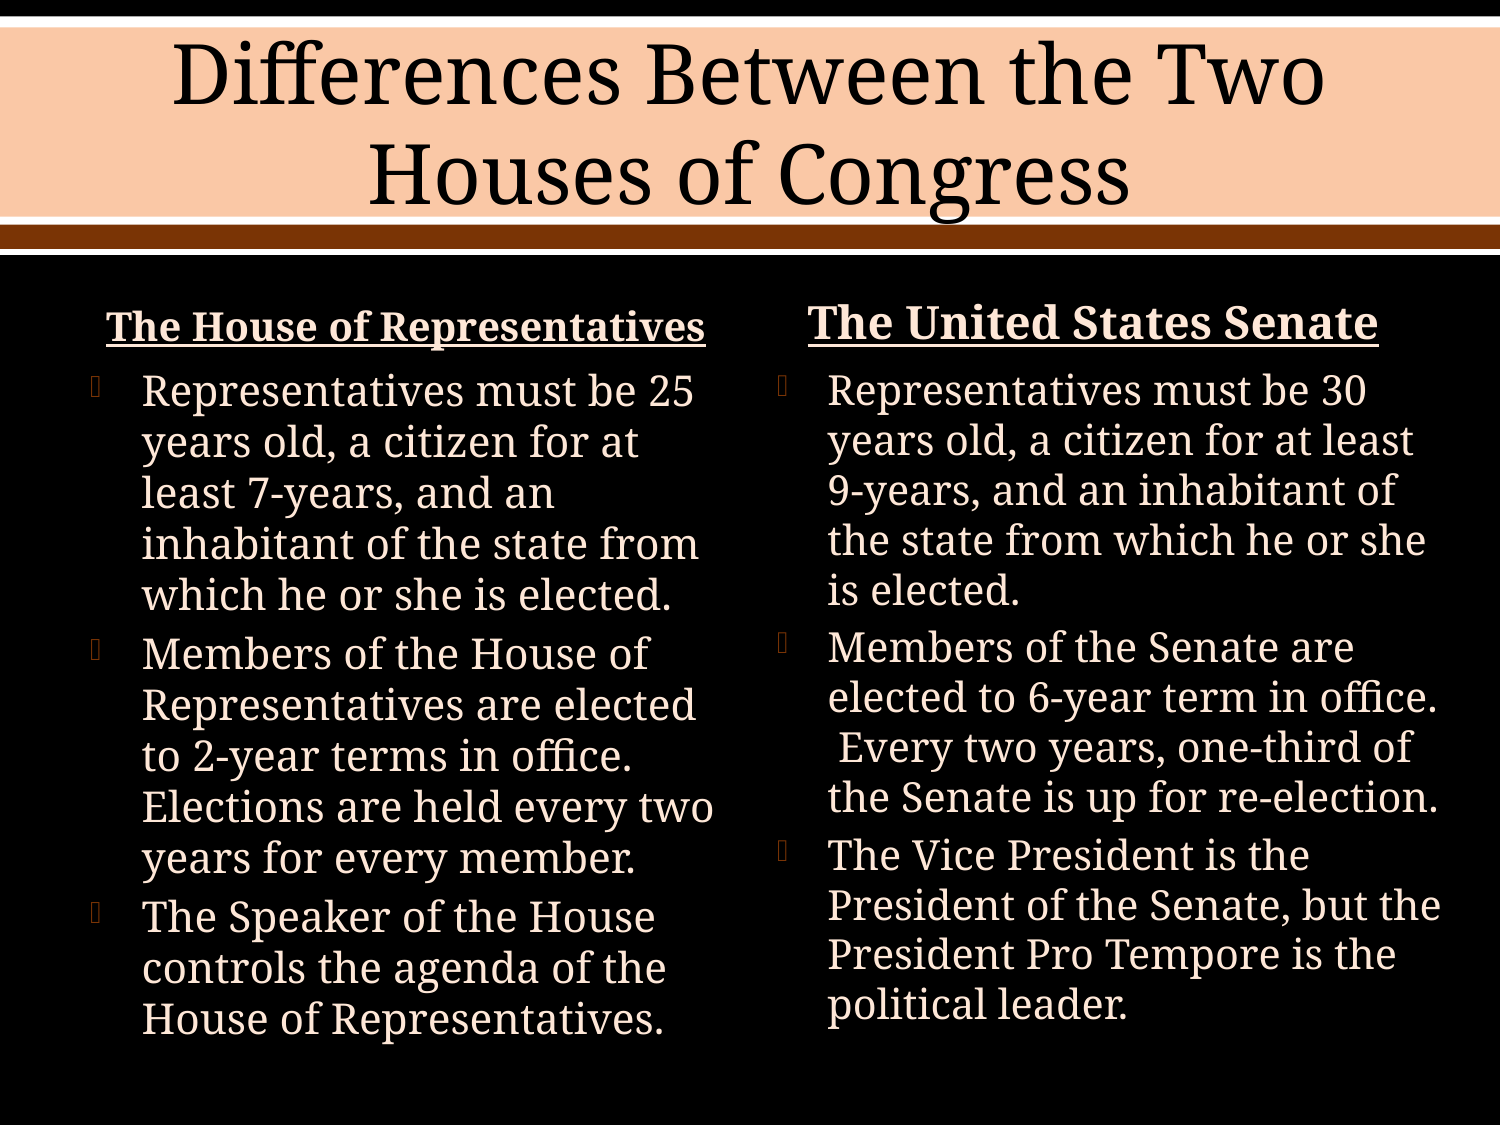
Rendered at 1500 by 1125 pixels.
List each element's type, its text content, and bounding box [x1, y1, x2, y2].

list The United States Senate [761, 251, 1425, 356]
list The House of Representatives [75, 251, 738, 356]
list Representatives must be 25 years old, a citizen for at least 7-years, and an inhabitant of the state from which he or she is elected. Members of the House of Representatives are elected to 2-year terms in office. Elections are held every two years for every member. The Speaker of the House controls the agenda of the House of Representatives. [75, 356, 738, 1063]
list Representatives must be 30 years old, a citizen for at least 9-years, and an inhabitant of the state from which he or she is elected. Members of the Senate are elected to 6-year term in office. Every two years, one-third of the Senate is up for re-election. The Vice President is the President of the Senate, but the President Pro Tempore is the political leader. [761, 356, 1463, 1088]
title Differences Between the Two Houses of Congress [75, 29, 1425, 213]
